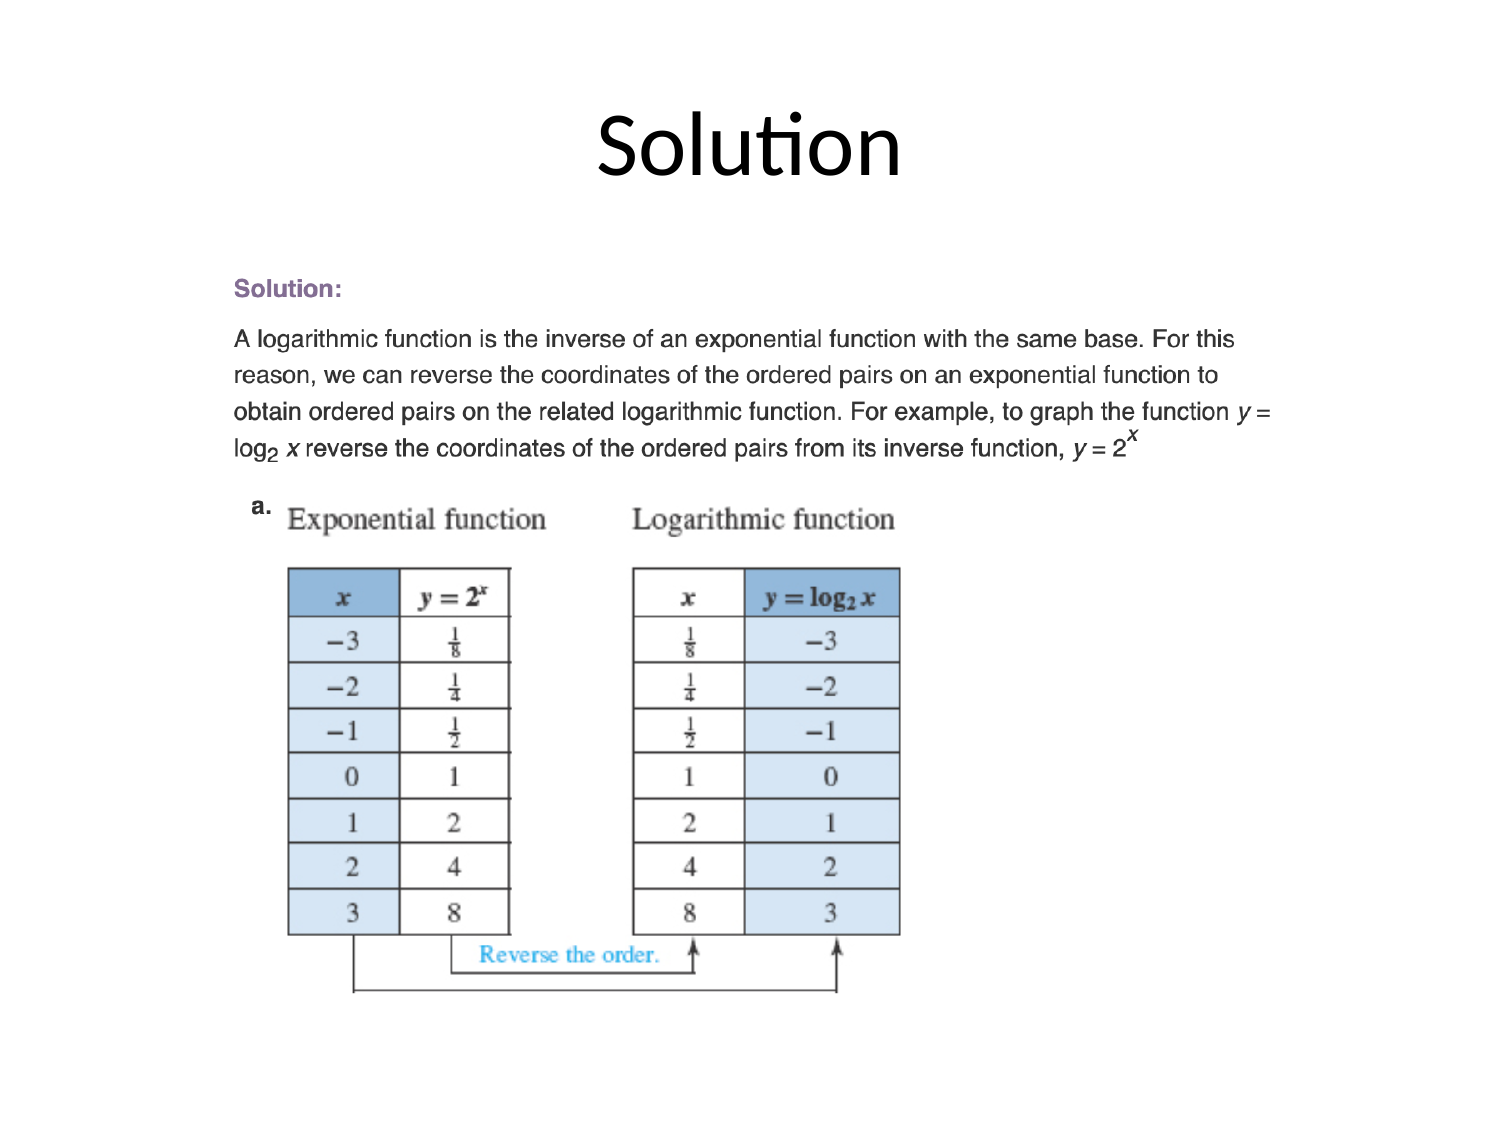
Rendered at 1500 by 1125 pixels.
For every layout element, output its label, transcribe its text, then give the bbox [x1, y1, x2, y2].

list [74, 262, 1426, 1006]
title Solution [75, 45, 1425, 233]
